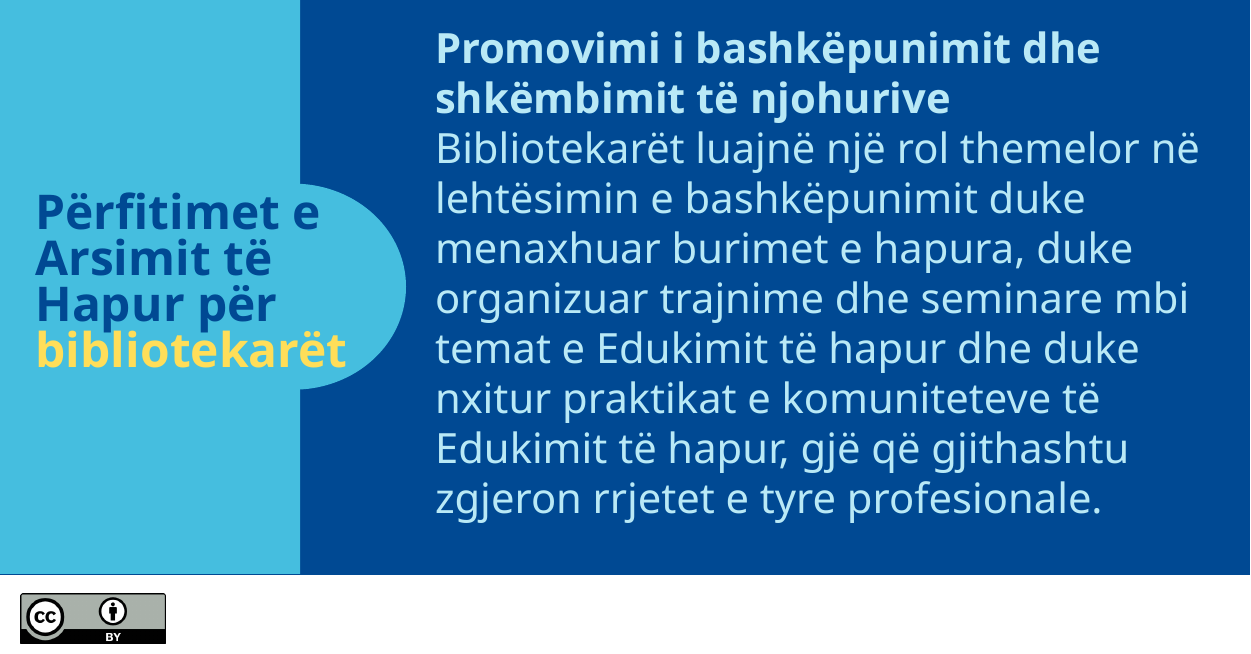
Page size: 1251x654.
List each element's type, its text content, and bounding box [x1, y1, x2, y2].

text_box Përfitimet e Arsimit të Hapur për bibliotekarët [20, 177, 419, 392]
text_box Promovimi i bashkëpunimit dhe shkëmbimit të njohurive Bibliotekarët luajnë një rol themelor në lehtësimin e bashkëpunimit duke menaxhuar burimet e hapura, duke organizuar trajnime dhe seminare mbi temat e Edukimit të hapur dhe duke nxitur praktikat e komuniteteve të Edukimit të hapur, gjë që gjithashtu zgjeron rrjetet e tyre profesionale. [419, 6, 1238, 537]
text_box [0, 582, 1250, 654]
picture [20, 592, 166, 645]
text_box [0, 0, 301, 574]
